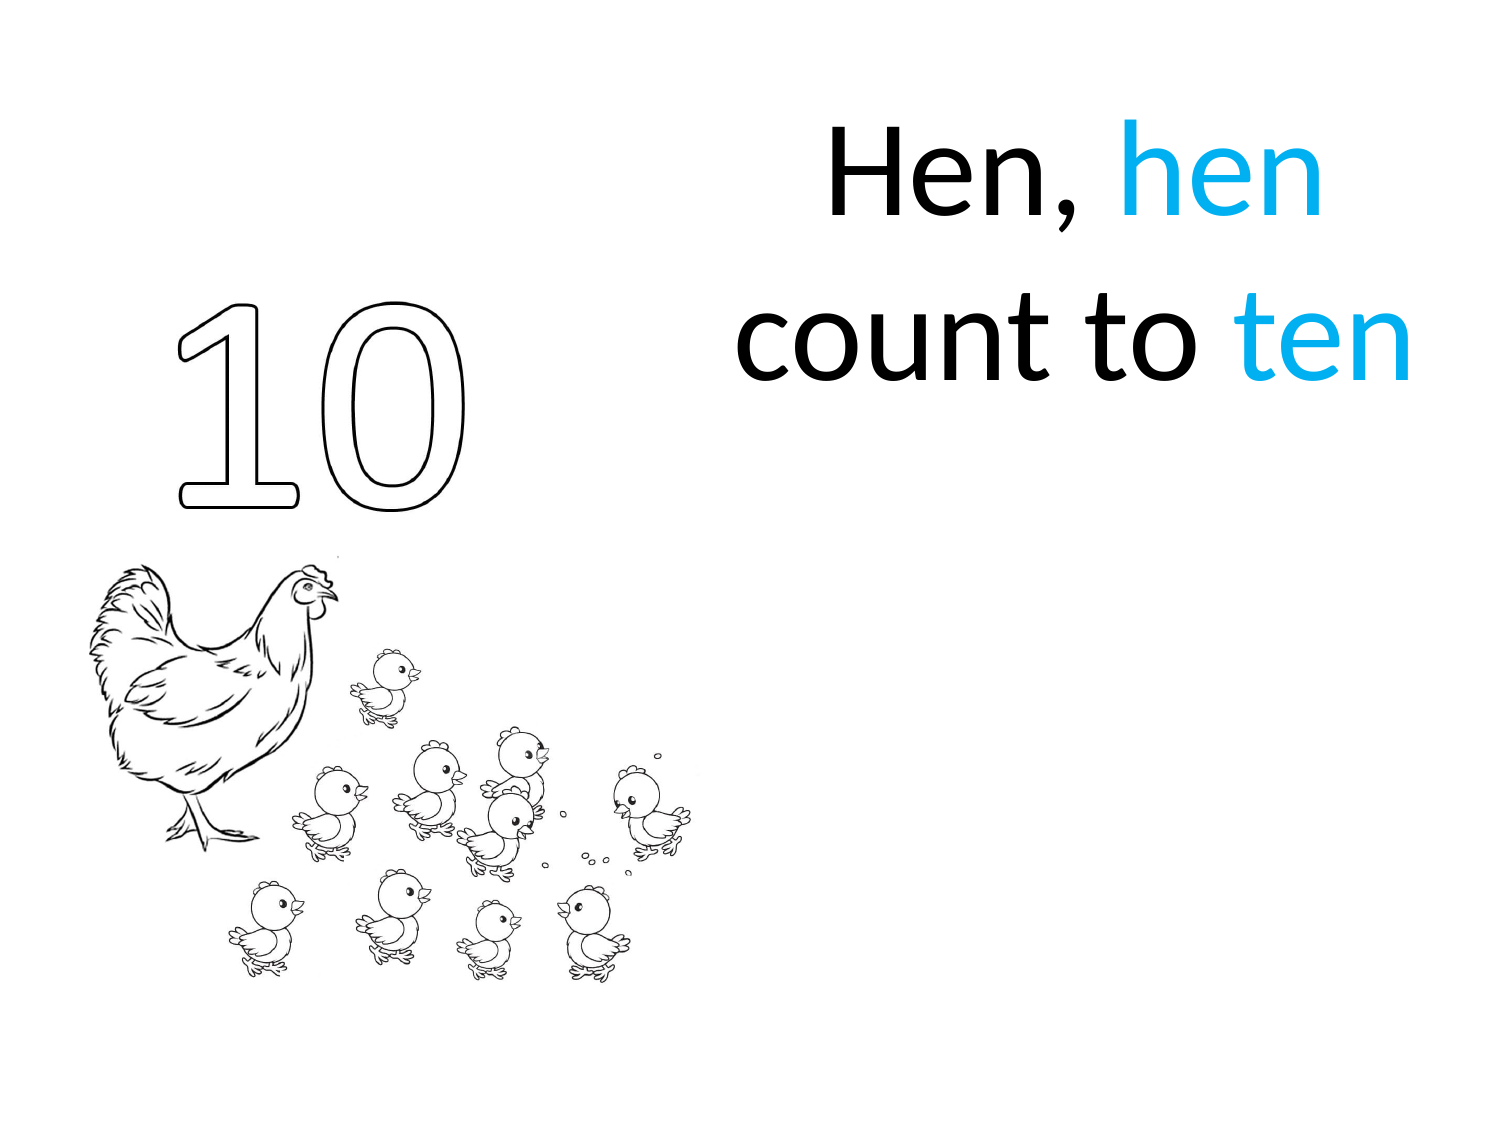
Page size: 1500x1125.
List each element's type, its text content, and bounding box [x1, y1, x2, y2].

title Hen, hen count to ten [690, 101, 1461, 383]
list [76, 266, 703, 1022]
